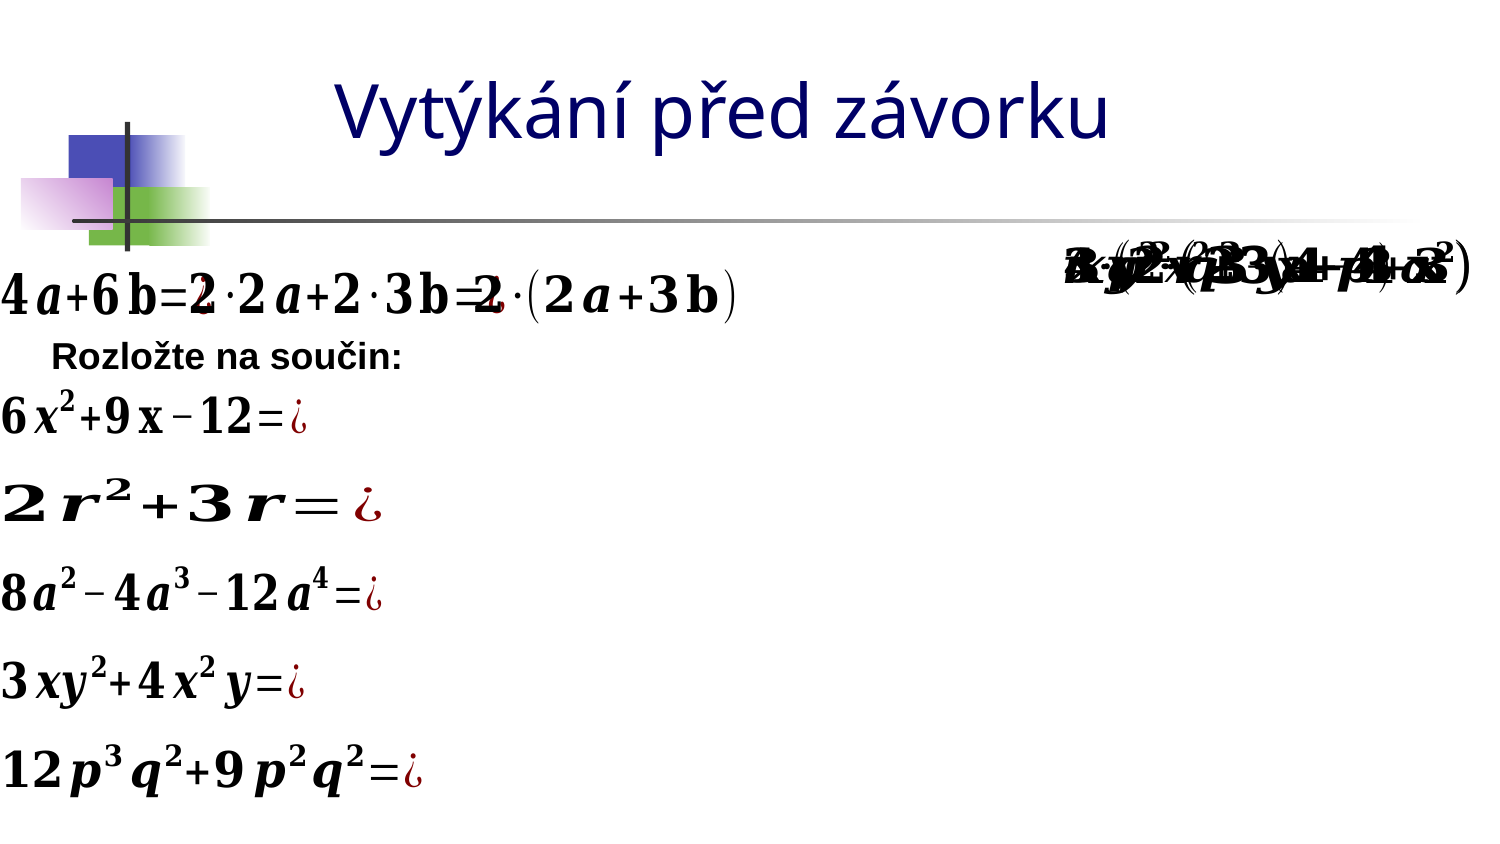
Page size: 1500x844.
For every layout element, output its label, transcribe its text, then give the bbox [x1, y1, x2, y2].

title Vytýkání před závorku [129, 43, 1318, 175]
text_box Rozložte na součin: [0, 324, 455, 385]
